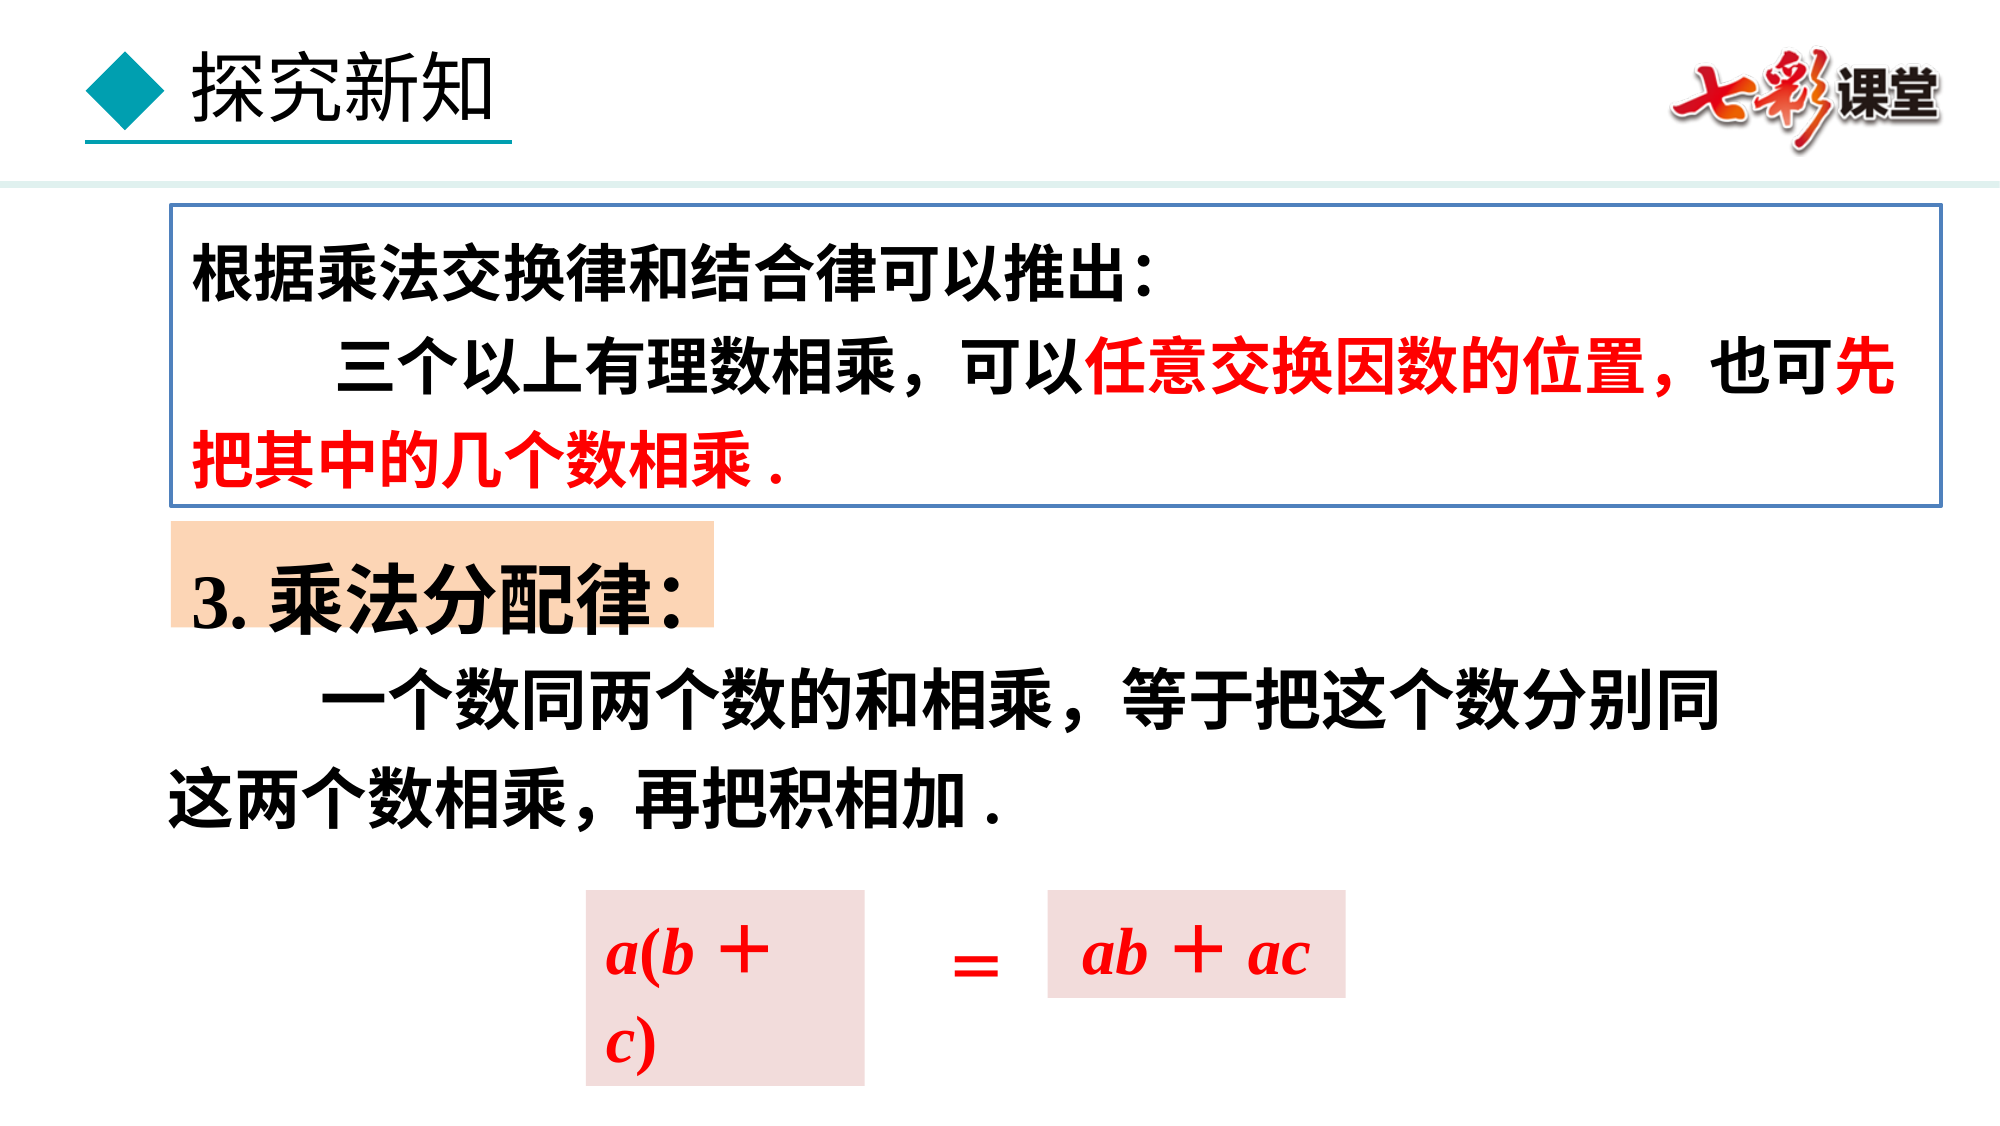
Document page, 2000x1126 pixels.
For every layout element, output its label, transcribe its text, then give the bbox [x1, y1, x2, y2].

text_box 3.乘法分配律： [170, 521, 714, 628]
text_box ab＋ac [1047, 890, 1346, 998]
text_box 一个数同两个数的和相乘，等于把这个数分别同这两个数相乘，再把积相加. [147, 627, 1810, 848]
text_box ＝ [926, 883, 1028, 1013]
text_box 根据乘法交换律和结合律可以推出： 三个以上有理数相乘，可以任意交换因数的位置，也可先把其中的几个数相乘. [169, 203, 1943, 508]
picture [1666, 42, 1948, 157]
text_box a(b＋c) [585, 890, 865, 1086]
